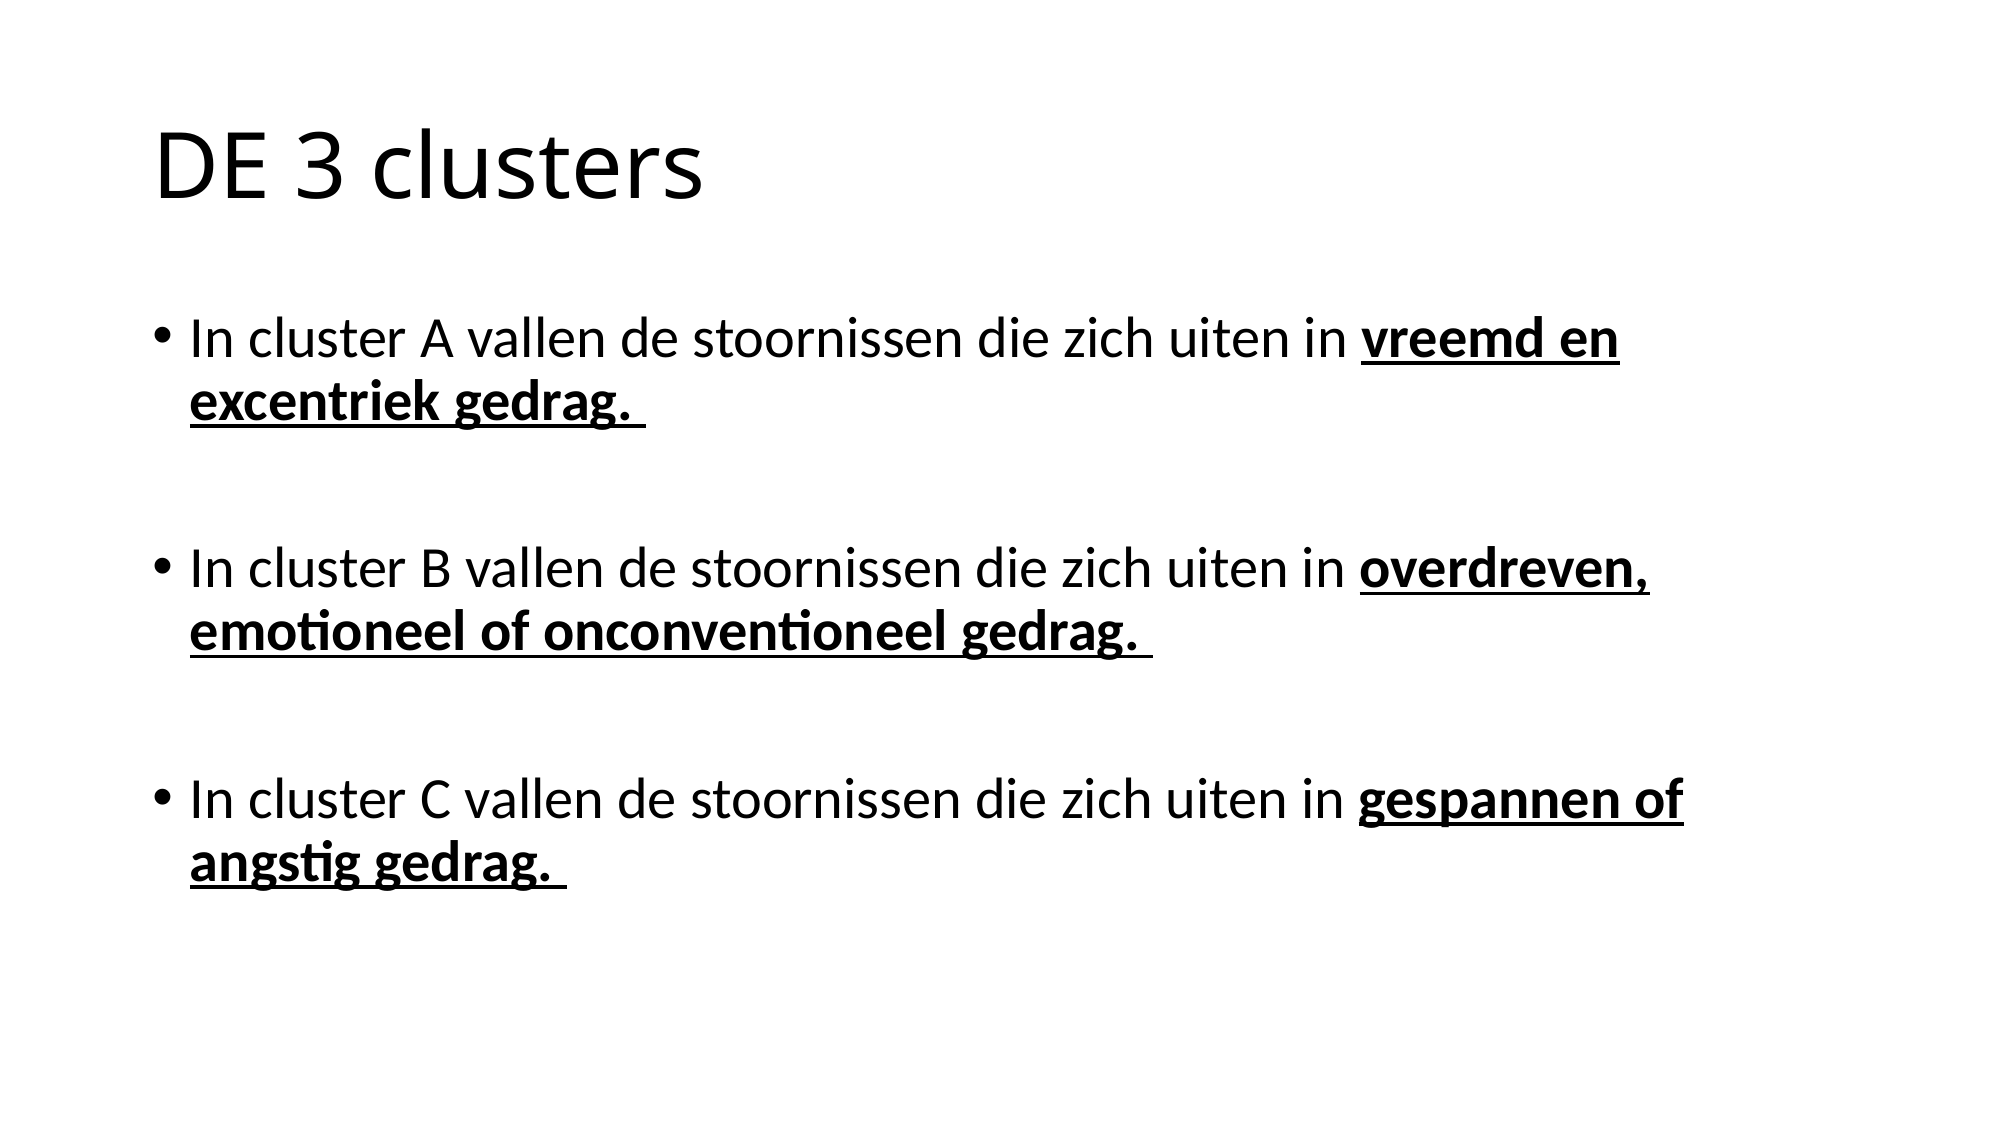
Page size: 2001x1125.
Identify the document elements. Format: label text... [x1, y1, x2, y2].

title DE 3 clusters [137, 59, 1863, 278]
list In cluster A vallen de stoornissen die zich uiten in vreemd en excentriek gedrag. In cluster B vallen de stoornissen die zich uiten in overdreven, emotioneel of onconventioneel gedrag. In cluster C vallen de stoornissen die zich uiten in gespannen of angstig gedrag. [137, 299, 1863, 1014]
